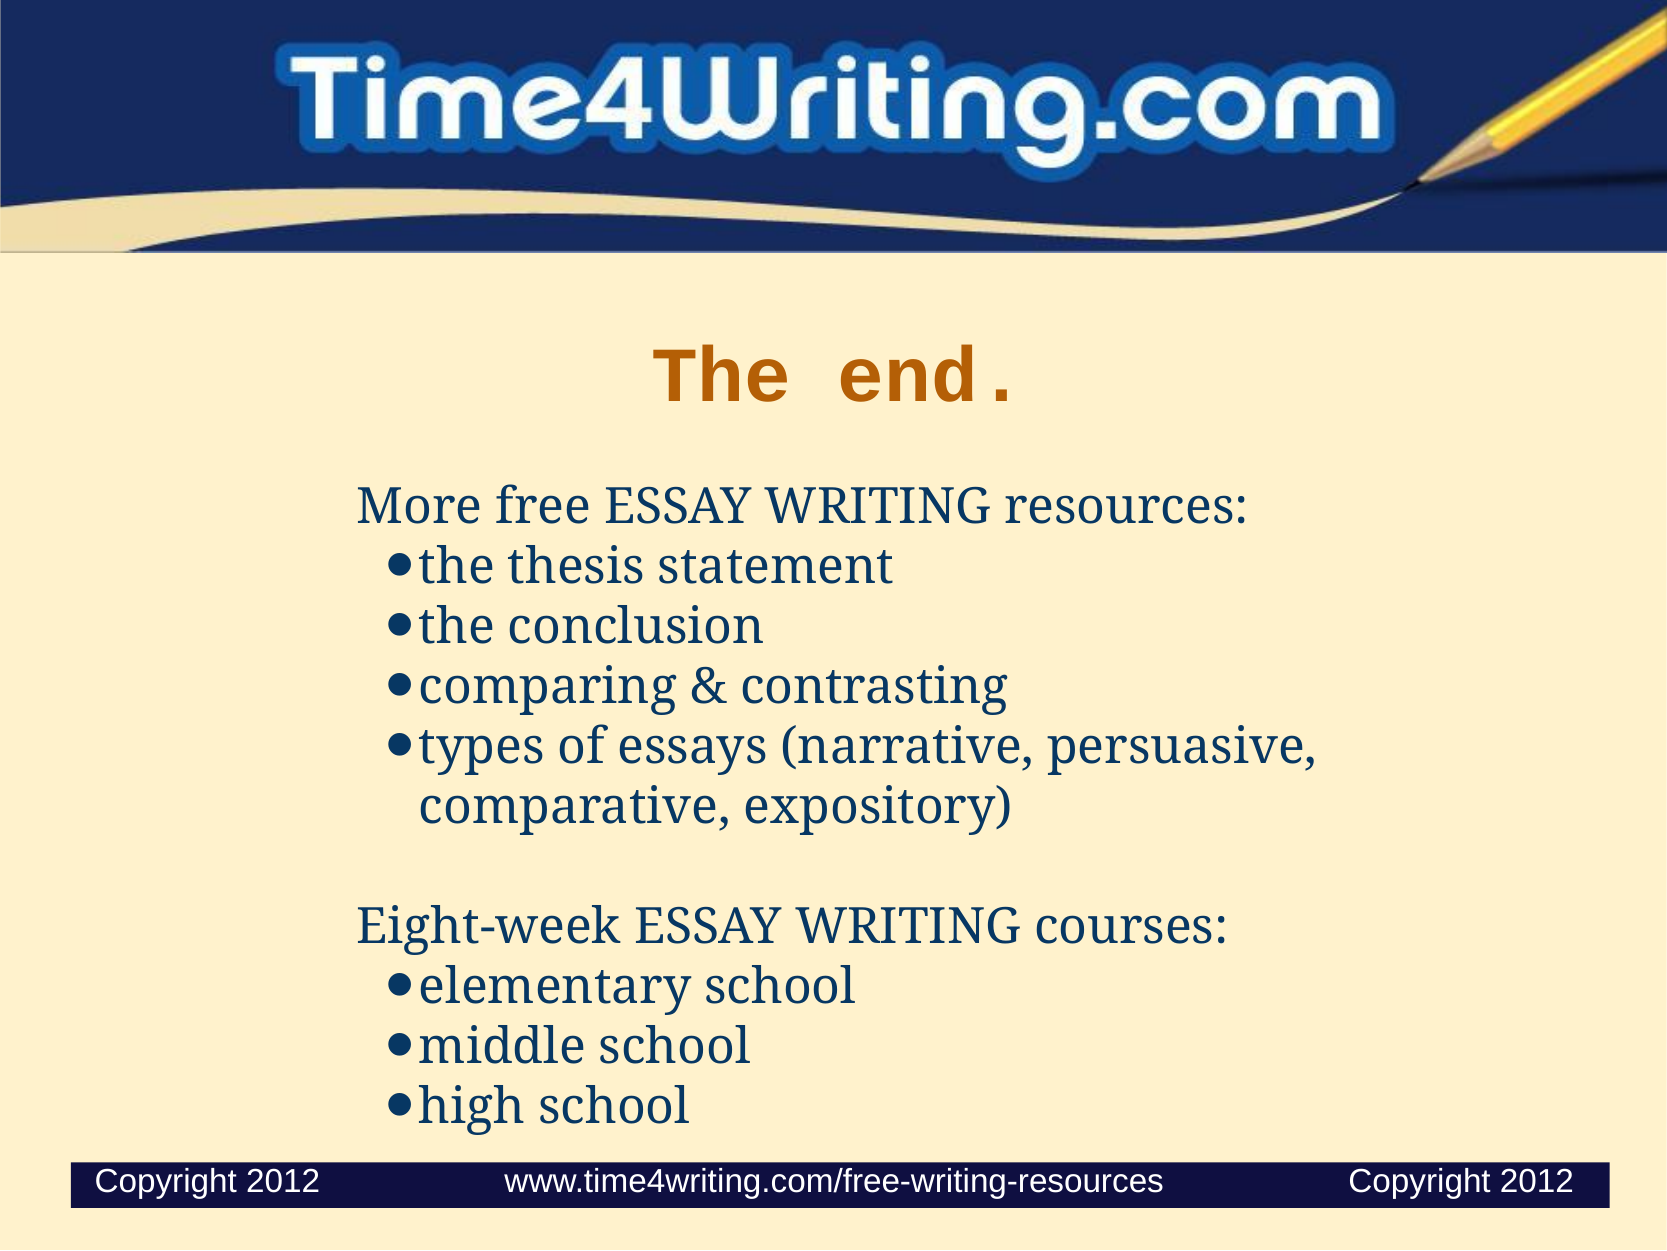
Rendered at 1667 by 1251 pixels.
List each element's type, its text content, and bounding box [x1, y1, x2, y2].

picture [0, 253, 1667, 1250]
text_box [69, 1160, 1612, 1210]
text_box [0, 0, 1667, 253]
text_box Copyright 2012 www.time4writing.com/free-writing-resources Copyright 2012 [83, 1162, 1598, 1201]
text_box More free ESSAY WRITING resources: the thesis statement the conclusion comparing & contrasting types of essays (narrative, persuasive, comparative, expository) Eight-week ESSAY WRITING courses: elementary school middle school high school [350, 466, 1413, 1140]
subtitle The end. [83, 317, 1593, 1055]
